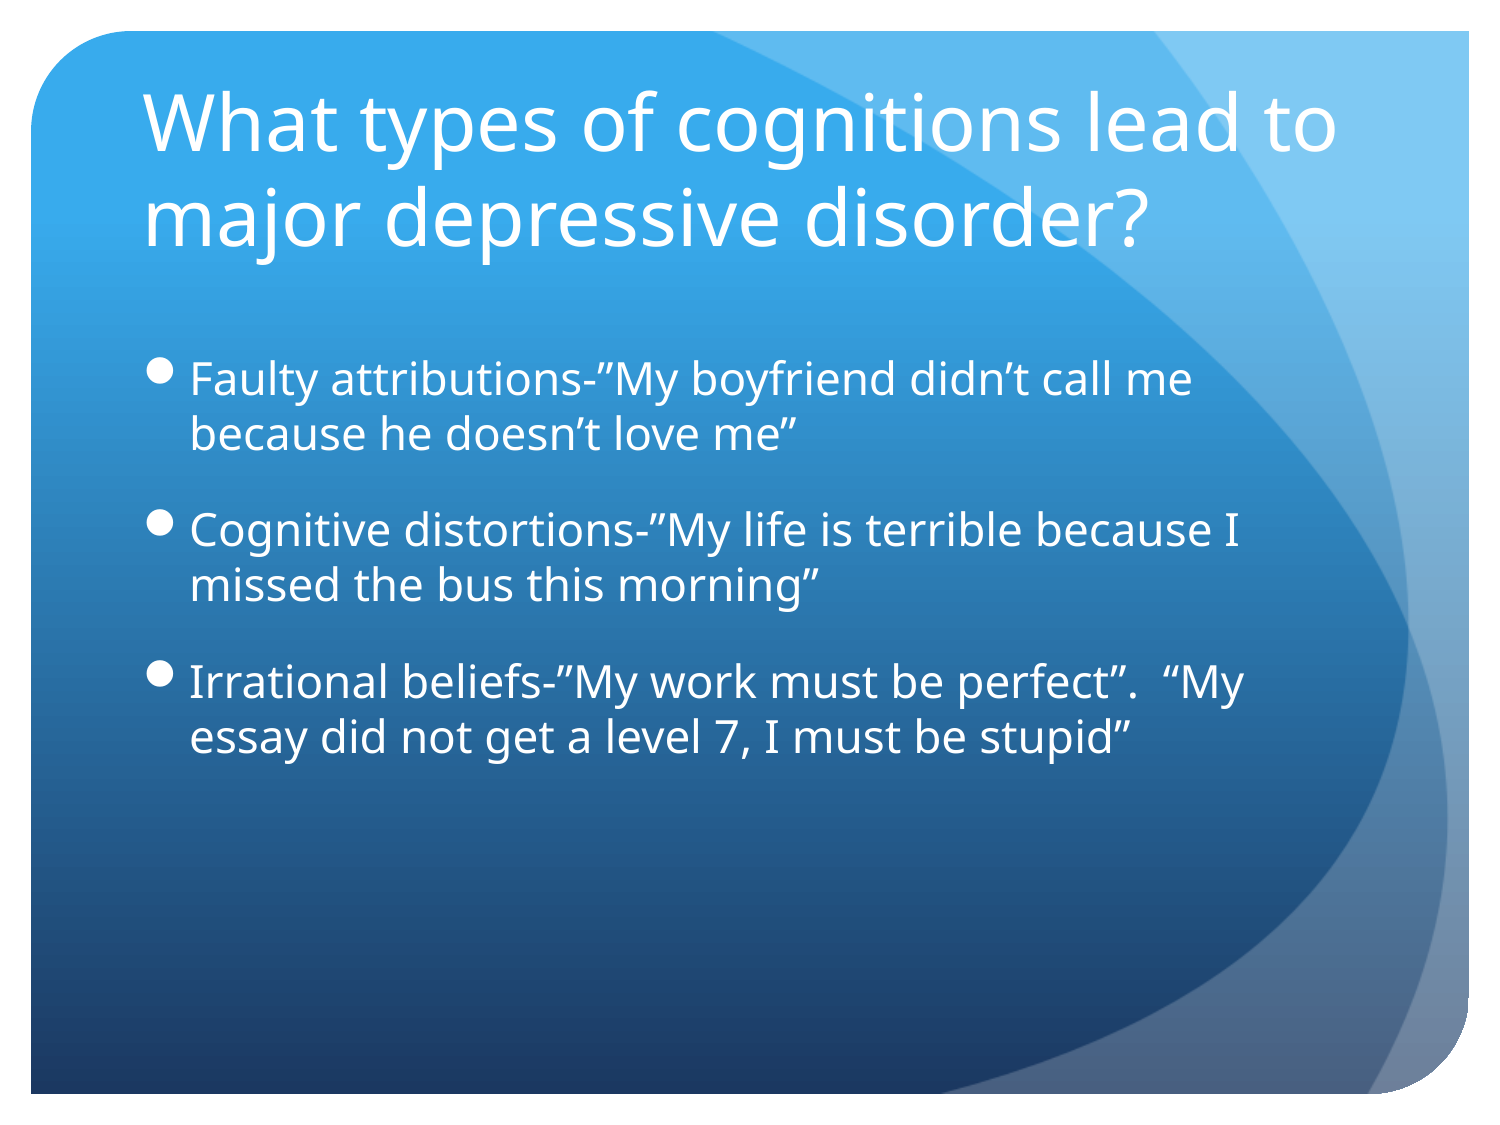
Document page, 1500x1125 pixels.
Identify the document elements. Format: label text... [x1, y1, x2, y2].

title What types of cognitions lead to major depressive disorder? [127, 62, 1372, 270]
list Faulty attributions-”My boyfriend didn’t call me because he doesn’t love me” Cognitive distortions-”My life is terrible because I missed the bus this morning” Irrational beliefs-”My work must be perfect”. “My essay did not get a level 7, I must be stupid” [127, 341, 1372, 991]
picture [24, 30, 1473, 1094]
